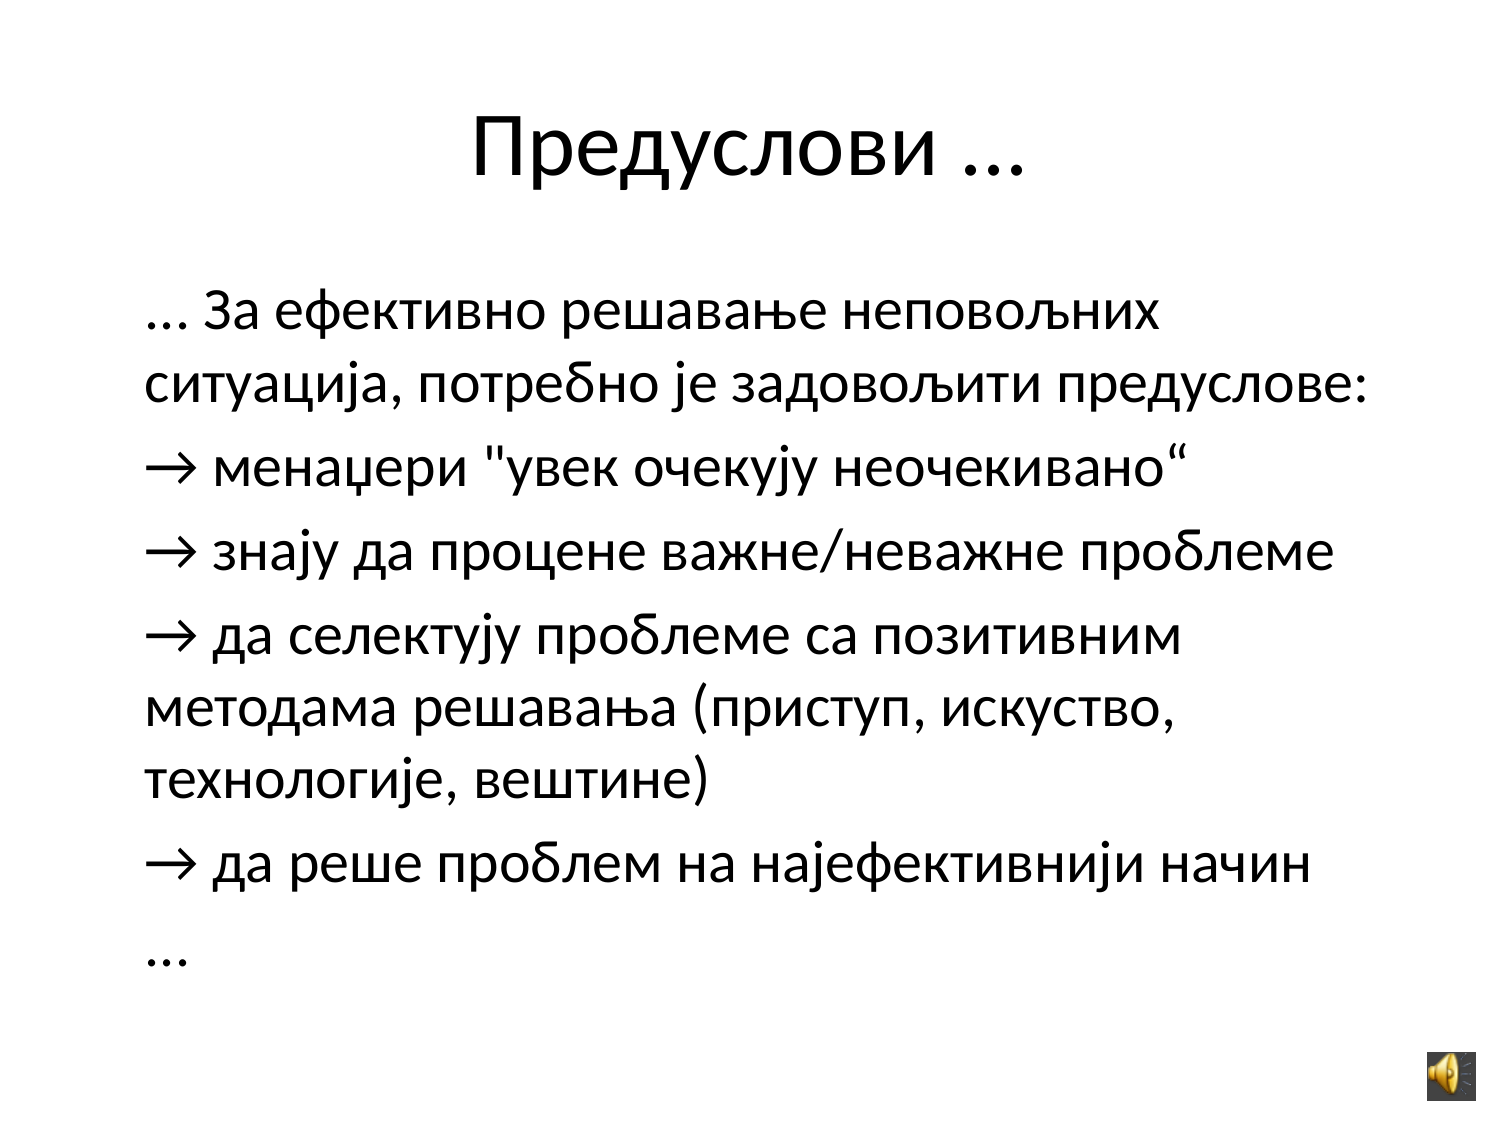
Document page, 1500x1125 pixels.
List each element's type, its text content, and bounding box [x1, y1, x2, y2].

picture [1426, 1051, 1477, 1102]
title Предуслови ... [75, 45, 1425, 233]
list ... За ефективно решавање неповољних ситуација, потребно је задовољити предуслове: → менаџери "увек очекују неочекивано“ → знају да процене важне/неважне проблеме → да селектују проблеме са позитивним методама решавања (приступ, искуство, технологије, вештине) → да реше проблем на најефективнији начин ... [75, 262, 1425, 1125]
